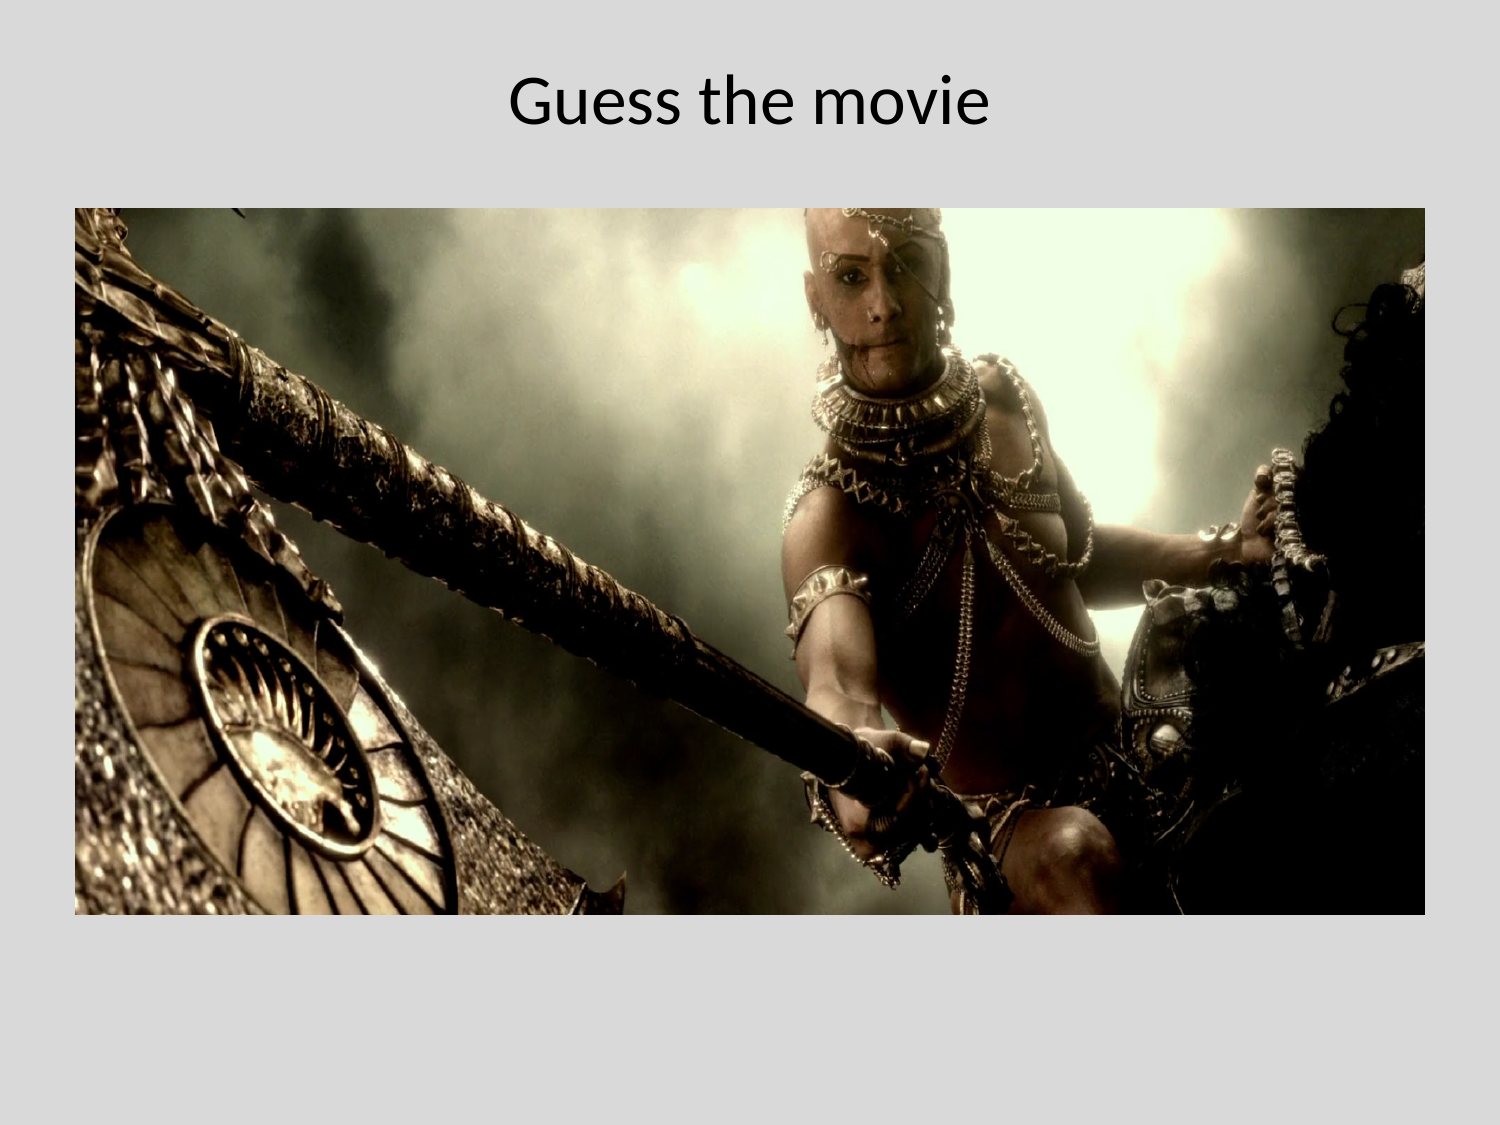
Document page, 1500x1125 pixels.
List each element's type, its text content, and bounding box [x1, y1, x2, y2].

title Guess the movie [75, 45, 1425, 207]
picture [74, 207, 1426, 916]
